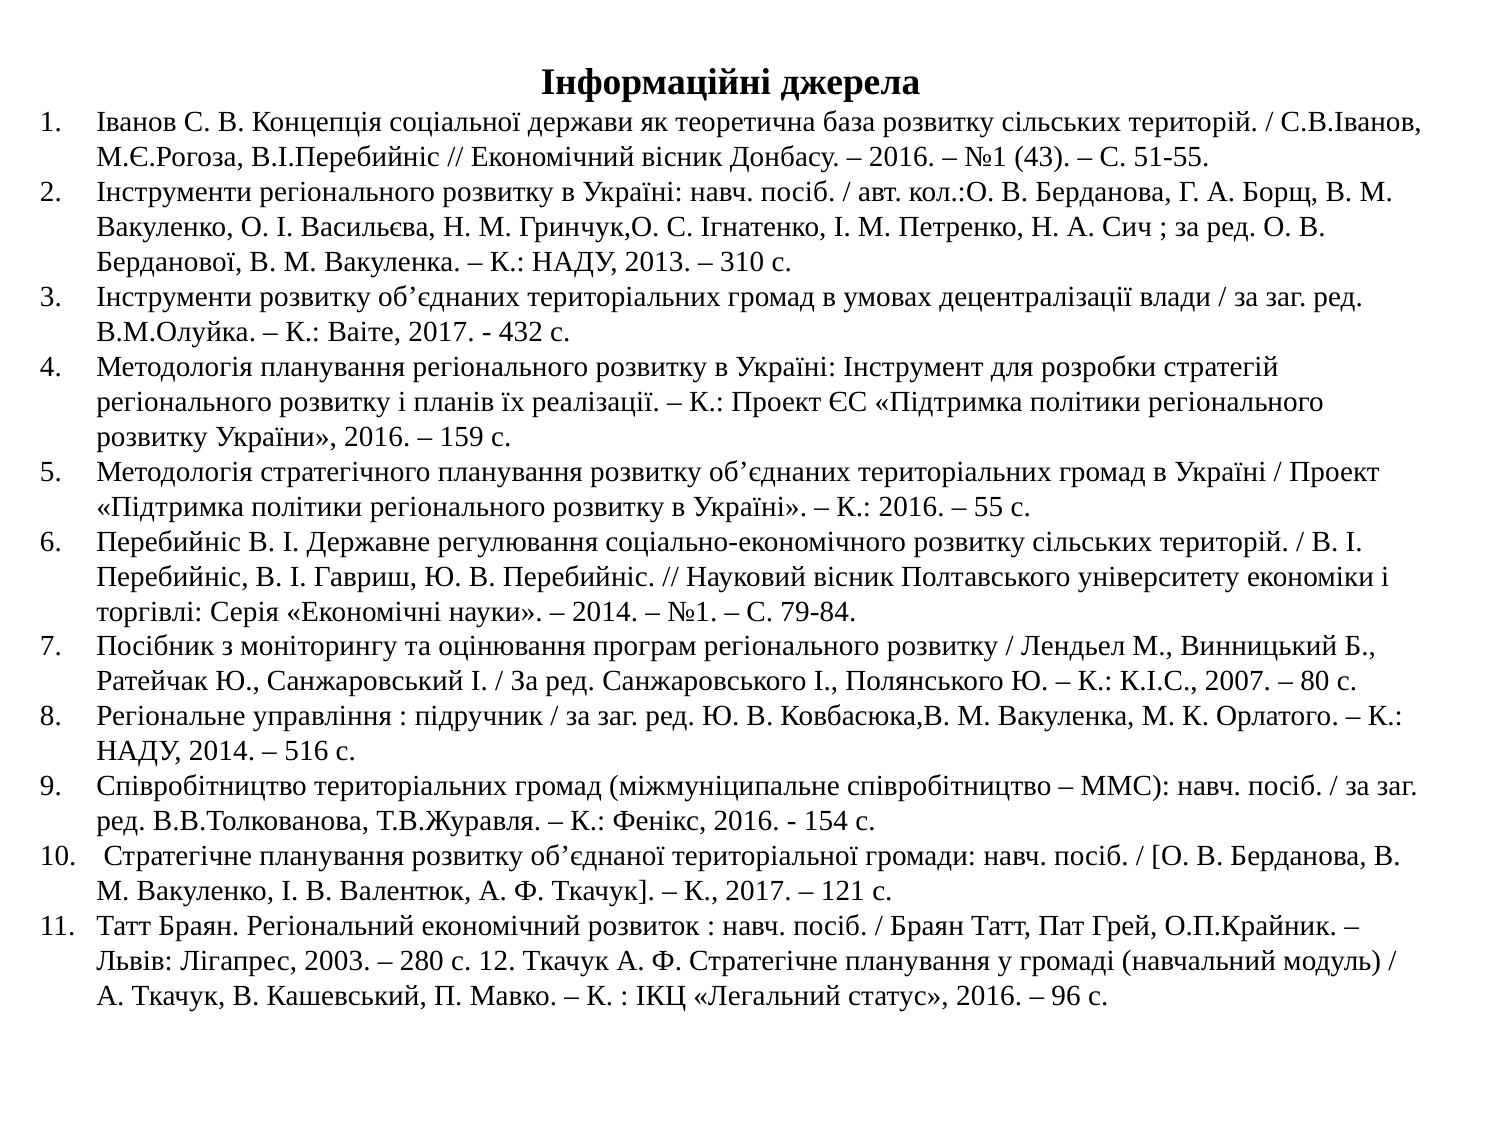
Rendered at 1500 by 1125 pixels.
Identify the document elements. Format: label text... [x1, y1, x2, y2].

text_box Інформаційні джерела Іванов С. В. Концепція соціальної держави як теоретична база розвитку сільських територій. / С.В.Іванов, М.Є.Рогоза, В.І.Перебийніс // Економічний вісник Донбасу. – 2016. – №1 (43). – С. 51-55. Інструменти регіонального розвитку в Україні: навч. посіб. / авт. кол.:О. В. Берданова, Г. А. Борщ, В. М. Вакуленко, О. І. Васильєва, Н. М. Гринчук,О. С. Ігнатенко, І. М. Петренко, Н. А. Сич ; за ред. О. В. Берданової, В. М. Вакуленка. – К.: НАДУ, 2013. – 310 с. Інструменти розвитку об’єднаних територіальних громад в умовах децентралізації влади / за заг. ред. В.М.Олуйка. – К.: Ваіте, 2017. - 432 с. Методологія планування регіонального розвитку в Україні: Інструмент для розробки стратегій регіонального розвитку і планів їх реалізації. – К.: Проект ЄС «Підтримка політики регіонального розвитку України», 2016. – 159 с. Методологія стратегічного планування розвитку об’єднаних територіальних громад в Україні / Проект «Підтримка політики регіонального розвитку в Україні». – К.: 2016. – 55 с. Перебийніс В. І. Державне регулювання соціально-економічного розвитку сільських територій. / В. І. Перебийніс, В. І. Гавриш, Ю. В. Перебийніс. // Науковий вісник Полтавського університету економіки і торгівлі: Серія «Економічні науки». – 2014. – №1. – С. 79-84. Посібник з моніторингу та оцінювання програм регіонального розвитку / Лендьел М., Винницький Б., Ратейчак Ю., Санжаровський І. / За ред. Санжаровського І., Полянського Ю. – К.: К.І.С., 2007. – 80 с. Регіональне управління : підручник / за заг. ред. Ю. В. Ковбасюка,В. М. Вакуленка, М. К. Орлатого. – К.: НАДУ, 2014. – 516 с. Співробітництво територіальних громад (міжмуніципальне співробітництво – ММС): навч. посіб. / за заг. ред. В.В.Толкованова, Т.В.Журавля. – К.: Фенікс, 2016. - 154 с. Стратегічне планування розвитку об’єднаної територіальної громади: навч. посіб. / [О. В. Берданова, В. М. Вакуленко, І. В. Валентюк, А. Ф. Ткачук]. – К., 2017. – 121 с. Татт Браян. Регіональний економічний розвиток : навч. посіб. / Браян Татт, Пат Грей, О.П.Крайник. – Львів: Лігапрес, 2003. – 280 с. 12. Ткачук А. Ф. Стратегічне планування у громаді (навчальний модуль) / А. Ткачук, В. Кашевський, П. Мавко. – К. : ІКЦ «Легальний статус», 2016. – 96 с. [25, 49, 1446, 1019]
